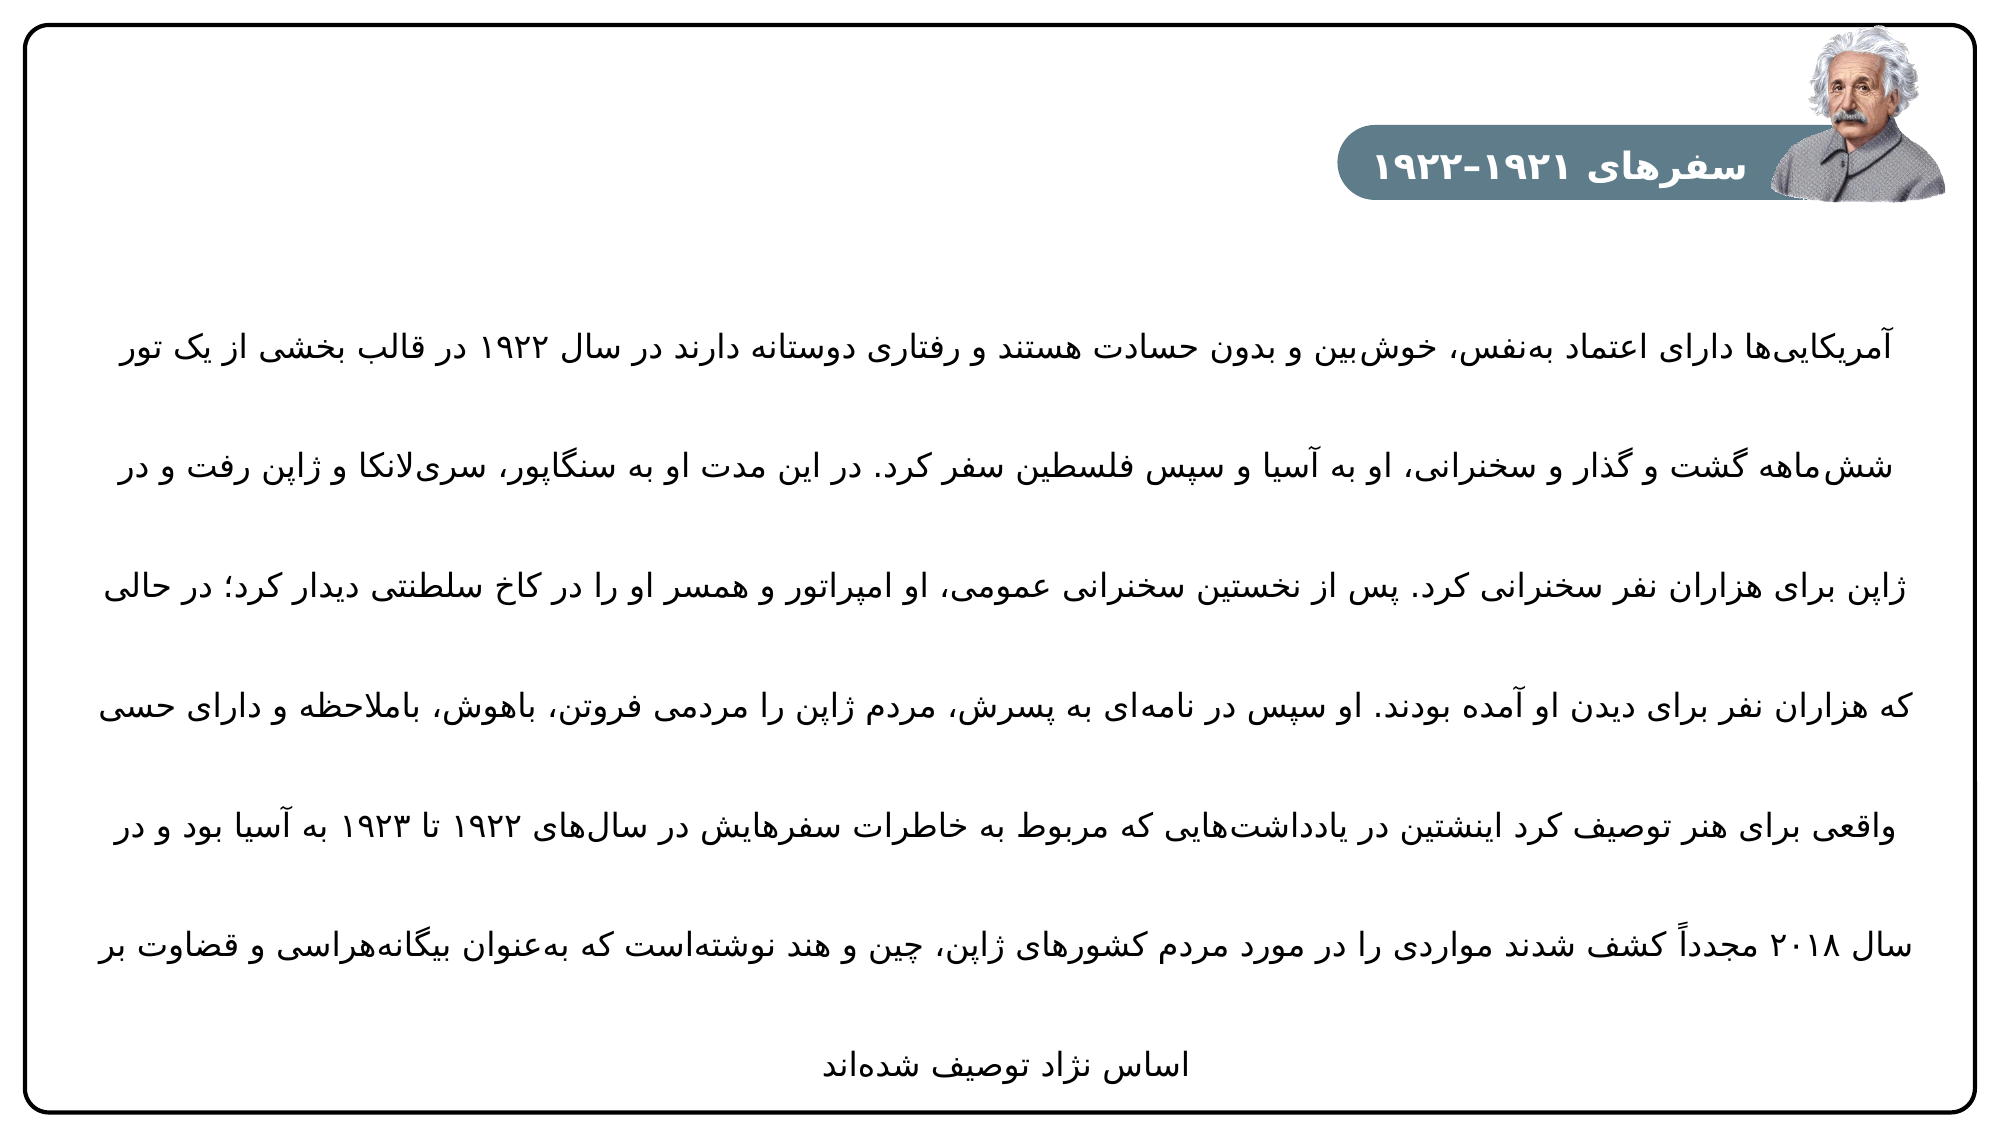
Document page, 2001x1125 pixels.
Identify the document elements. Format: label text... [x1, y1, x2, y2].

picture [1761, 14, 1954, 213]
list آمریکایی‌ها دارای اعتماد به‌نفس، خوش‌بین و بدون حسادت هستند و رفتاری دوستانه دارند در سال ۱۹۲۲ در قالب بخشی از یک تور شش‌ماهه گشت و گذار و سخنرانی، او به آسیا و سپس فلسطین سفر کرد. در این مدت او به سنگاپور، سری‌لانکا و ژاپن رفت و در ژاپن برای هزاران نفر سخنرانی کرد. پس از نخستین سخنرانی عمومی، او امپراتور و همسر او را در کاخ سلطنتی دیدار کرد؛ در حالی که هزاران نفر برای دیدن او آمده بودند. او سپس در نامه‌ای به پسرش، مردم ژاپن را مردمی فروتن، باهوش، باملاحظه و دارای حسی واقعی برای هنر توصیف کرد اینشتین در یادداشت‌هایی که مربوط به خاطرات سفرهایش در سال‌های ۱۹۲۲ تا ۱۹۲۳ به آسیا بود و در سال ۲۰۱۸ مجدداً کشف شدند مواردی را در مورد مردم کشورهای ژاپن، چین و هند نوشته‌است که به‌عنوان بیگانه‌هراسی و قضاوت بر اساس نژاد توصیف شده‌اند [75, 237, 1938, 1013]
text_box ۱۹۲۲–۱۹۲۱ سفرهای خارجی [1337, 112, 1763, 263]
